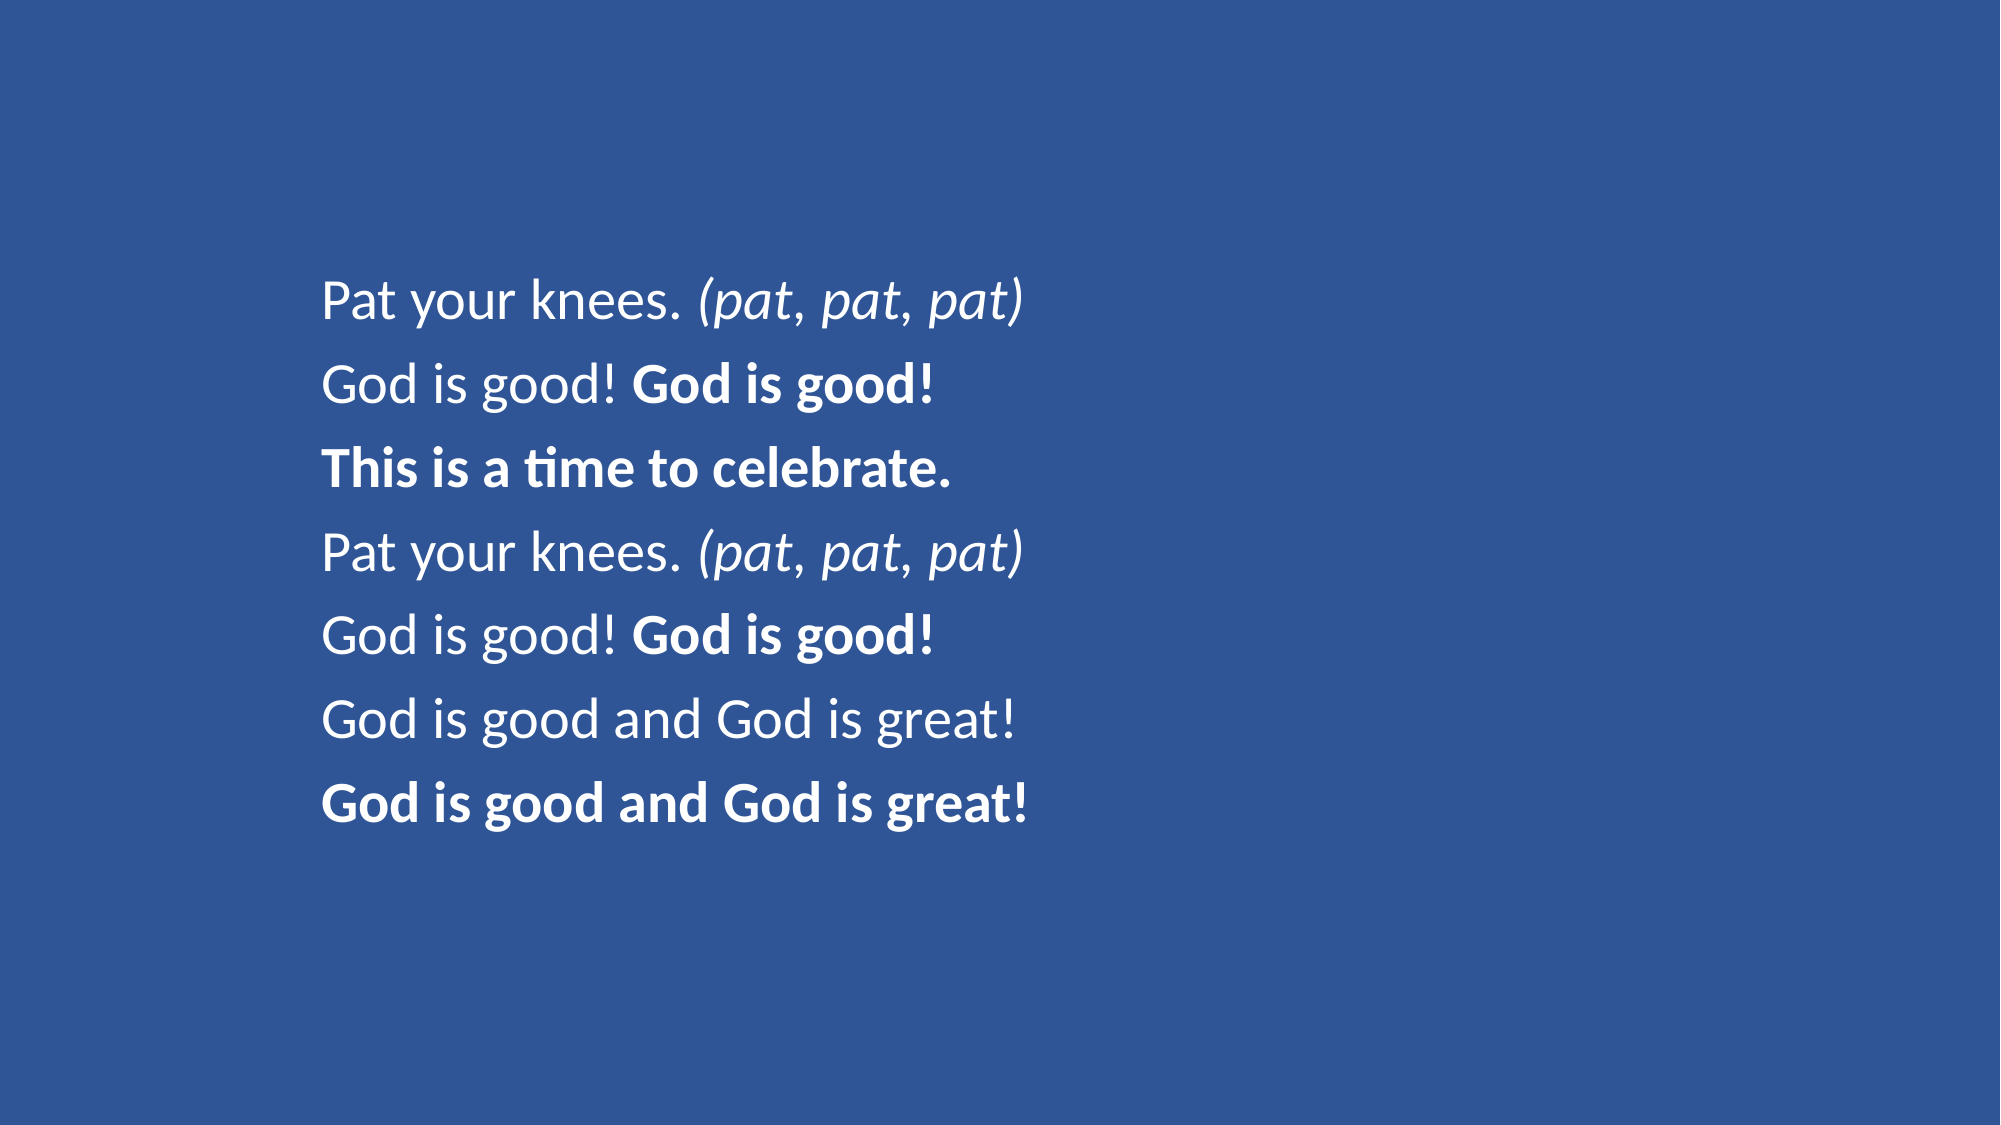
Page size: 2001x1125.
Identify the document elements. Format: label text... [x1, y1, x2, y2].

list Pat your knees. (pat, pat, pat) God is good! God is good! This is a time to celebrate. Pat your knees. (pat, pat, pat) God is good! God is good! God is good and God is great! God is good and God is great! [306, 261, 1694, 864]
